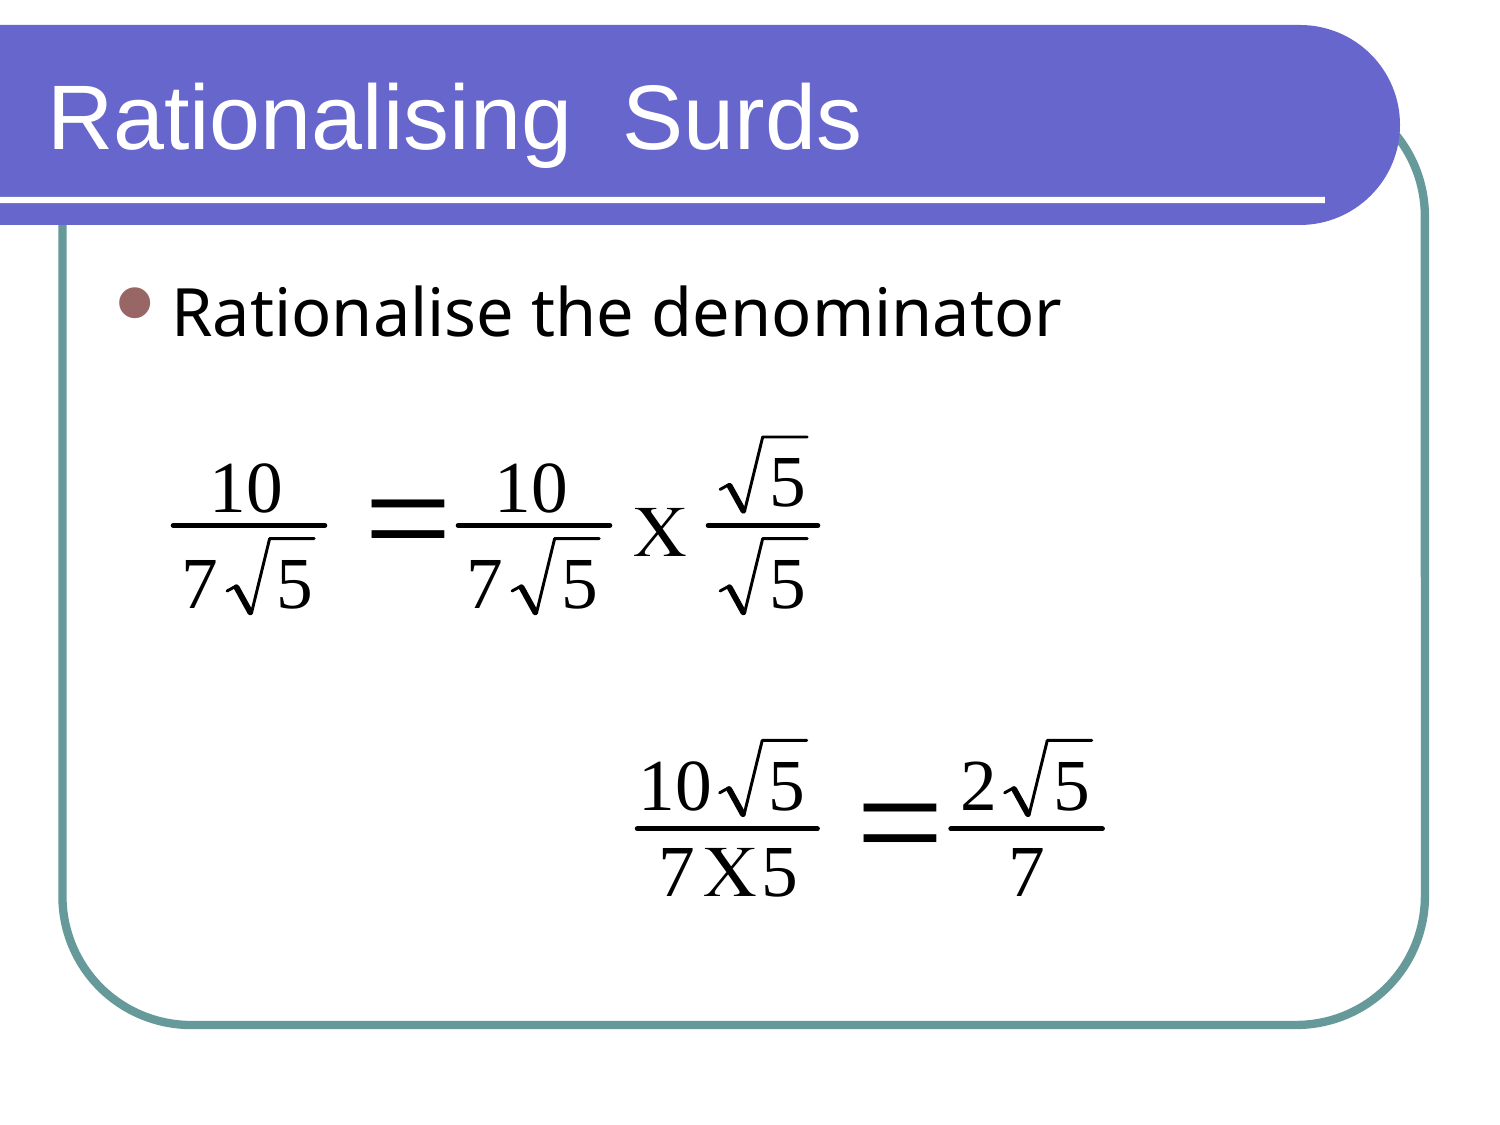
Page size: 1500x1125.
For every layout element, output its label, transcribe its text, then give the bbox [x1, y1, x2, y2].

title Rationalising Surds [31, 37, 1348, 188]
text_box [147, 101, 1317, 243]
list Rationalise the denominator [99, 262, 1401, 988]
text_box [616, 713, 1131, 924]
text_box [152, 409, 845, 642]
